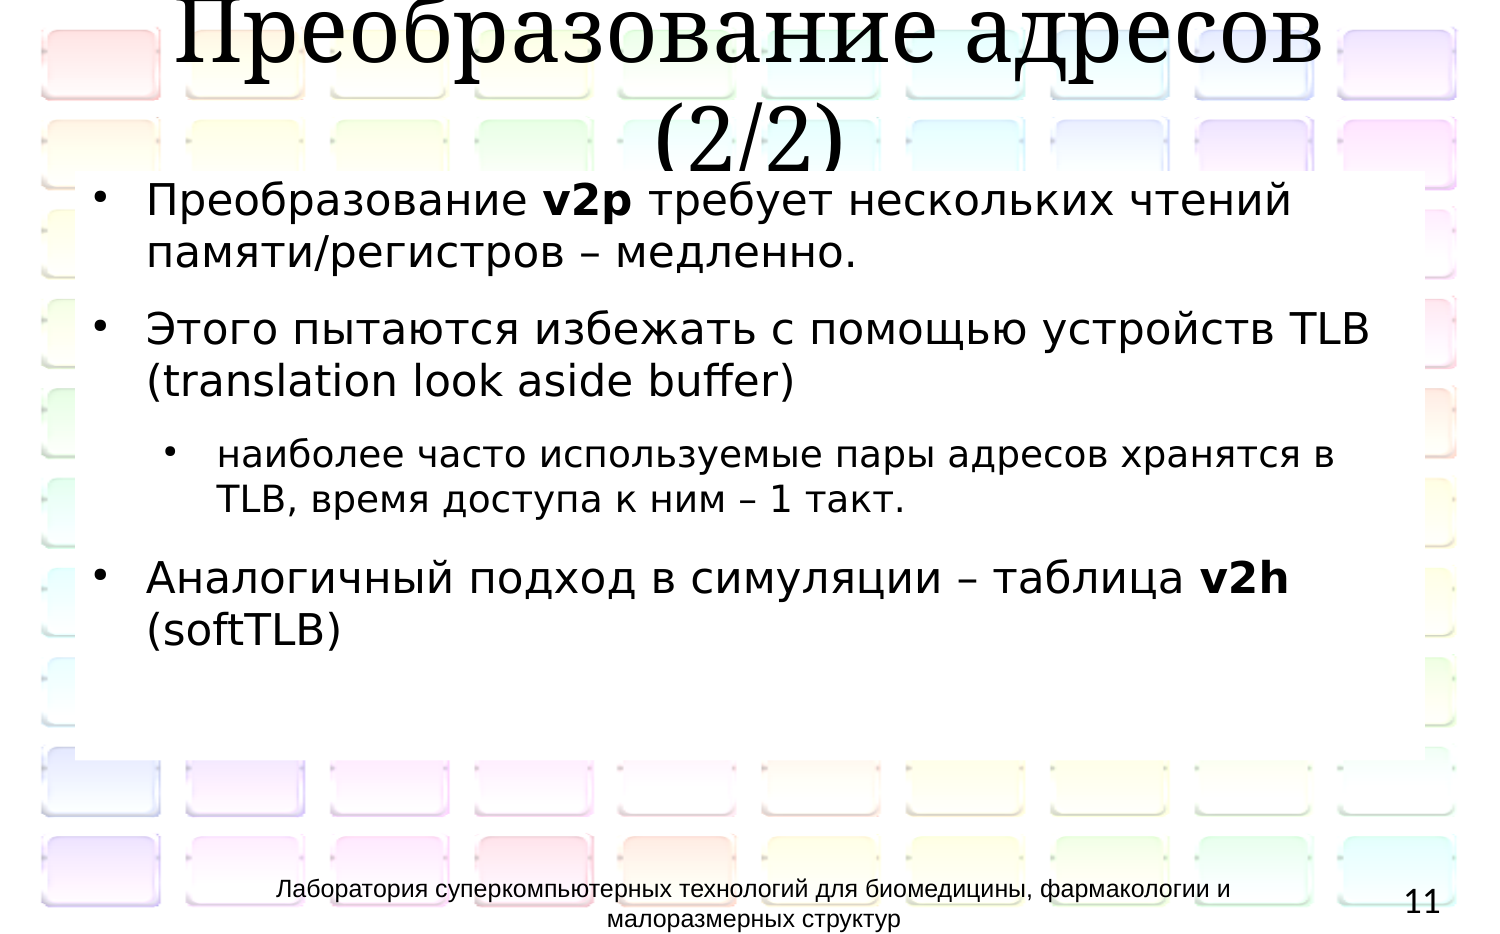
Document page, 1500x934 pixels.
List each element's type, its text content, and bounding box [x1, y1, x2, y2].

text_box 11 [1387, 868, 1473, 918]
picture [0, 0, 1500, 934]
title Преобразование адресов (2/2) [75, 1, 1425, 160]
list Преобразование v2p требует нескольких чтений памяти/регистров – медленно. Этого пытаются избежать с помощью устройств TLB (translation look aside buffer) наиболее часто используемые пары адресов хранятся в TLB, время доступа к ним – 1 такт. Аналогичный подход в симуляции – таблица v2h (softTLB) [75, 171, 1425, 761]
text_box Лаборатория суперкомпьютерных технологий для биомедицины, фармакологии и малоразмерных структур [171, 864, 1338, 915]
